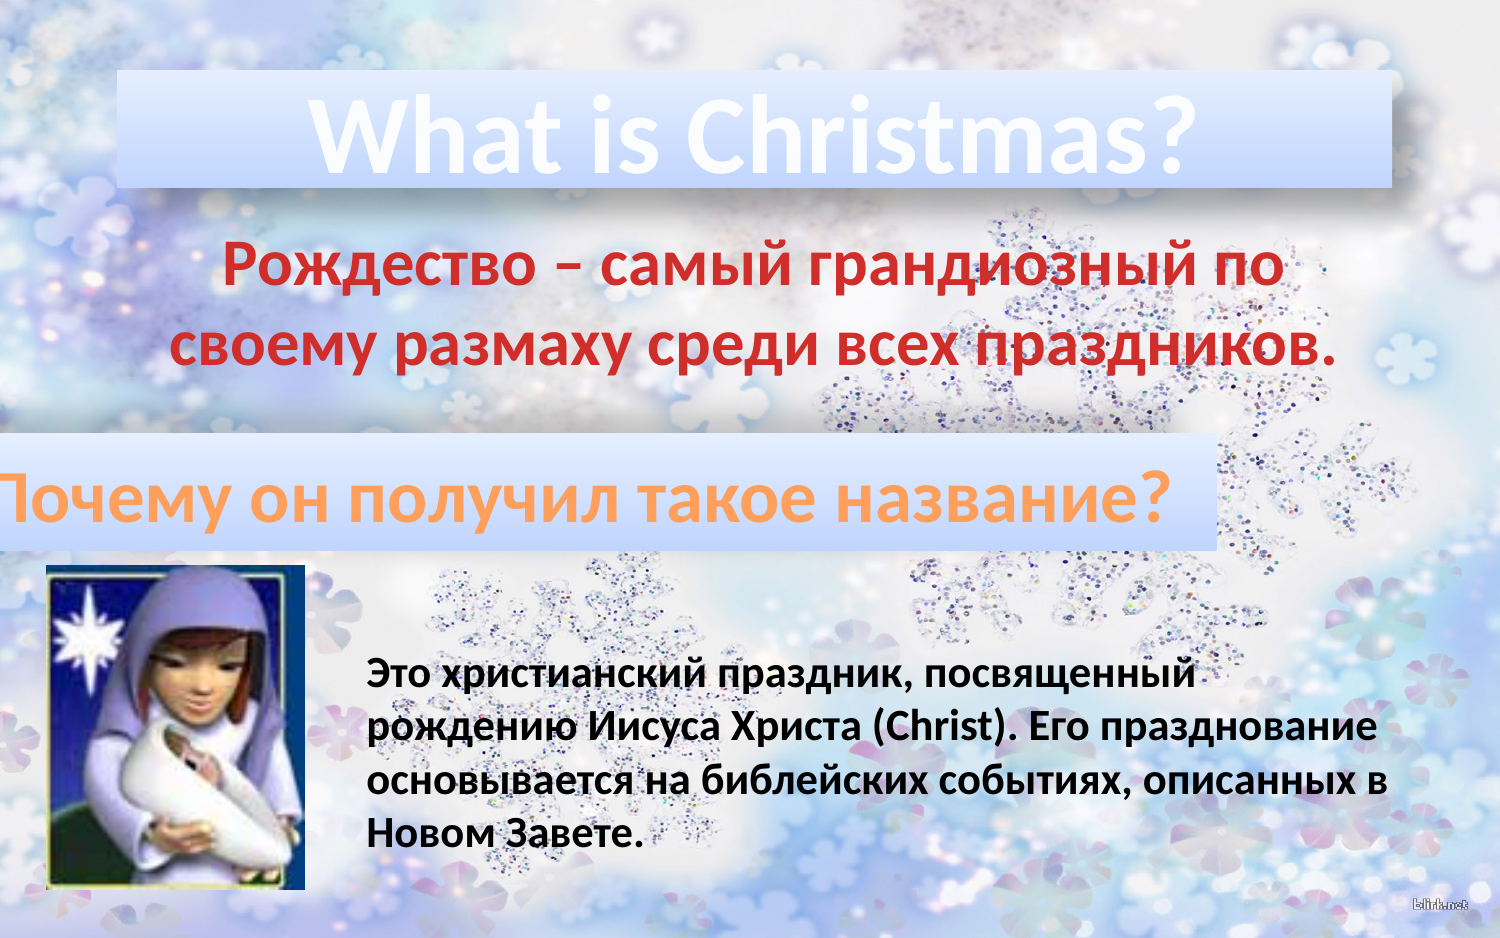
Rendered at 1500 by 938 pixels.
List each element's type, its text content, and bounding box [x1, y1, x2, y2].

text_box What is Christmas? [116, 70, 1393, 188]
subtitle Это христианский праздник, посвященный рождению Иисуса Христа (Christ). Его празднование основывается на библейских событиях, описанных в Новом Завете. [351, 609, 1430, 868]
picture [0, 0, 1500, 938]
title Рождество – самый грандиозный по своему размаху среди всех праздников. [117, 222, 1393, 375]
text_box Почему он получил такое название? [0, 433, 1217, 551]
